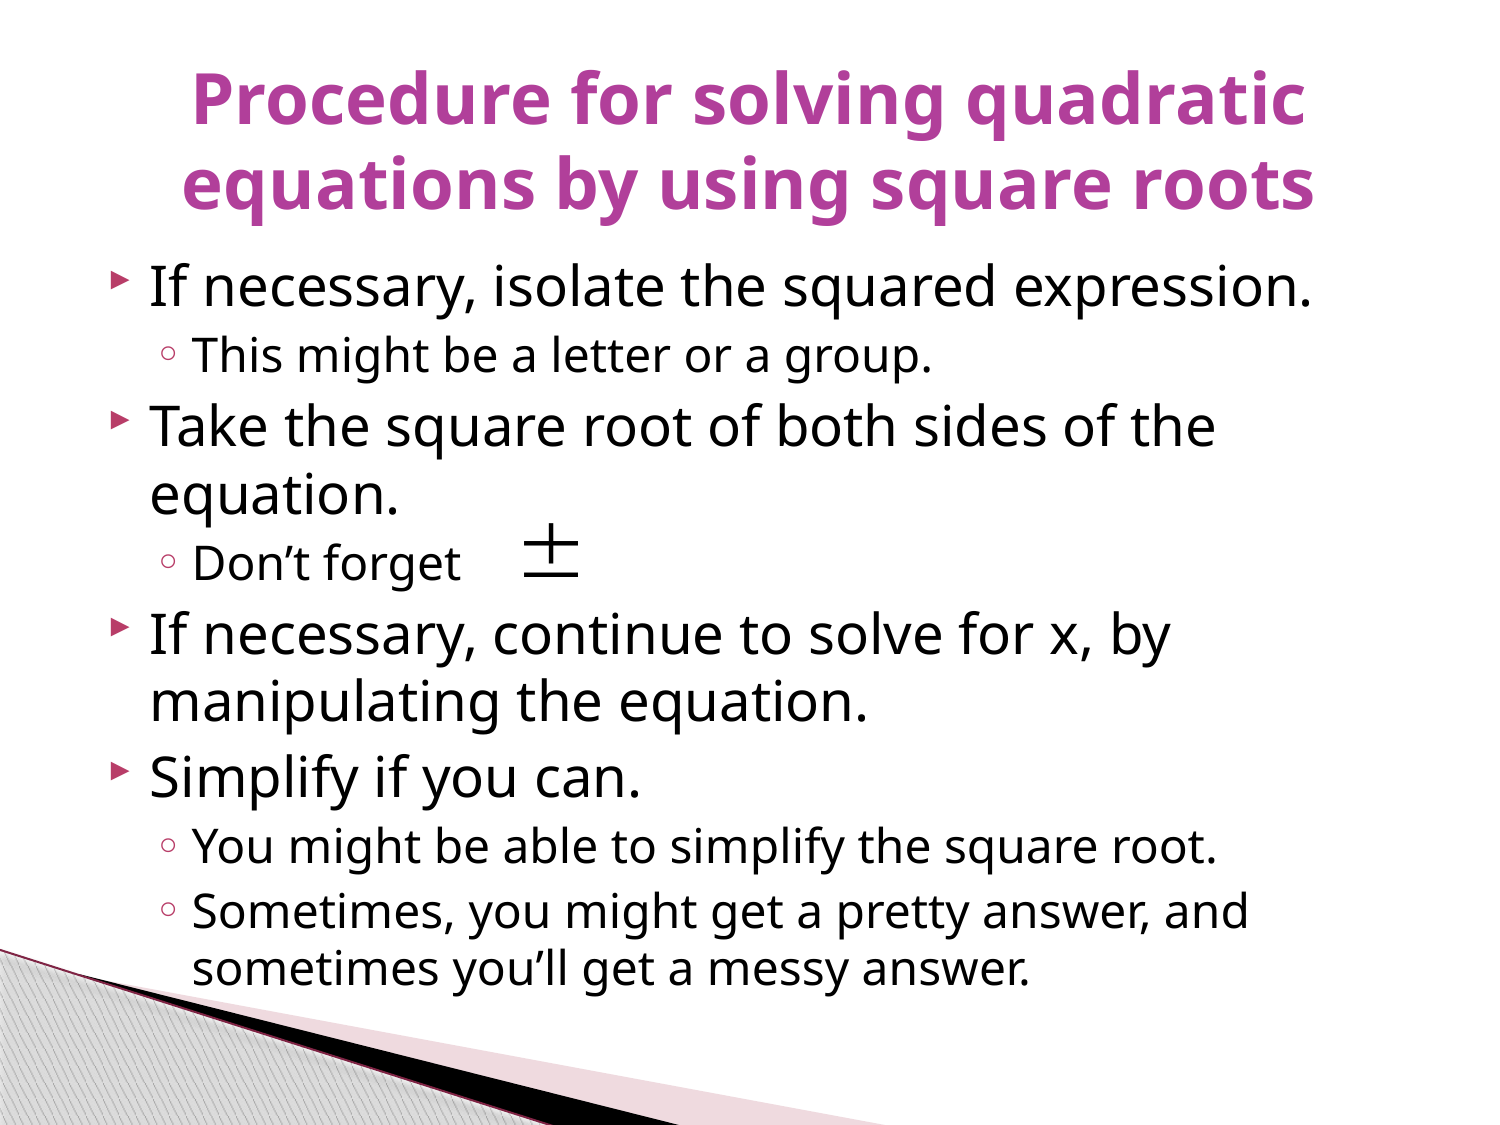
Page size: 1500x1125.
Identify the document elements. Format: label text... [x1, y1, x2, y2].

list If necessary, isolate the squared expression. This might be a letter or a group. Take the square root of both sides of the equation. Don’t forget If necessary, continue to solve for x, by manipulating the equation. Simplify if you can. You might be able to simplify the square root. Sometimes, you might get a pretty answer, and sometimes you’ll get a messy answer. [75, 243, 1425, 1125]
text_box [499, 499, 586, 594]
title Procedure for solving quadratic equations by using square roots [75, 45, 1425, 233]
